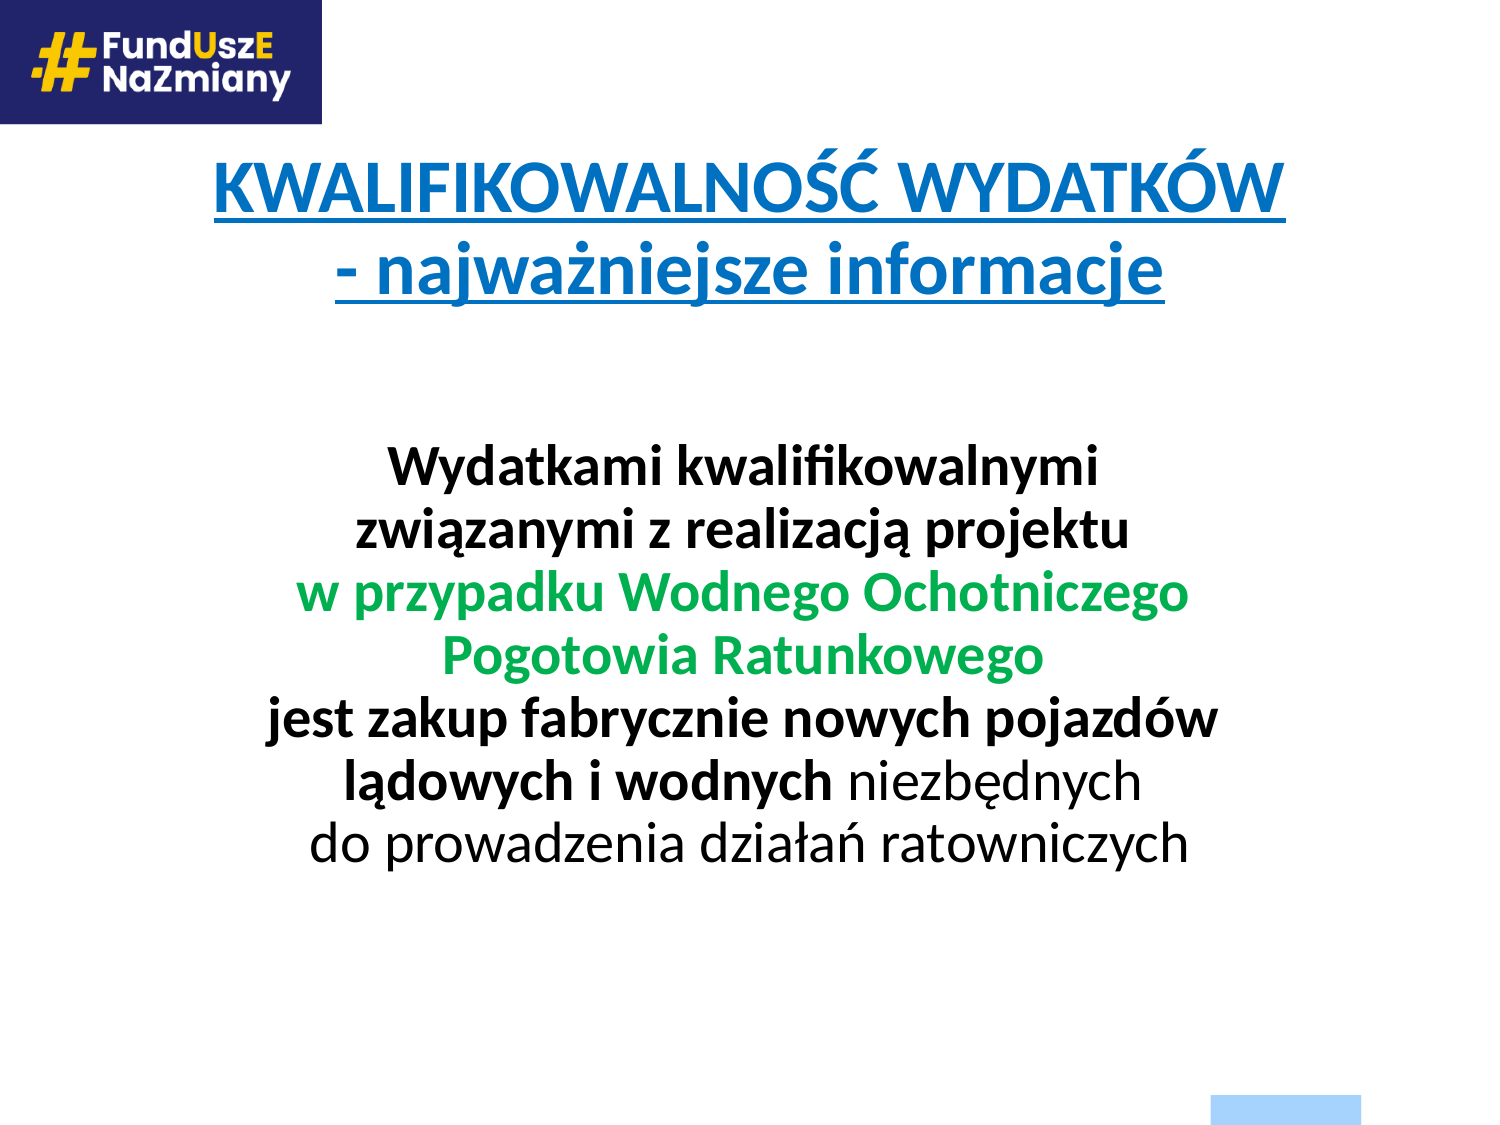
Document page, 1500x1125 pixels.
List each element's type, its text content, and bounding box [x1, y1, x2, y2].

list Wydatkami kwalifikowalnymi związanymi z realizacją projektu w przypadku Wodnego Ochotniczego Pogotowia Ratunkowego jest zakup fabrycznie nowych pojazdów lądowych i wodnych niezbędnych do prowadzenia działań ratowniczych [103, 337, 1397, 1048]
title KWALIFIKOWALNOŚĆ WYDATKÓW - najważniejsze informacje [103, 139, 1397, 319]
picture [0, 0, 1500, 1125]
